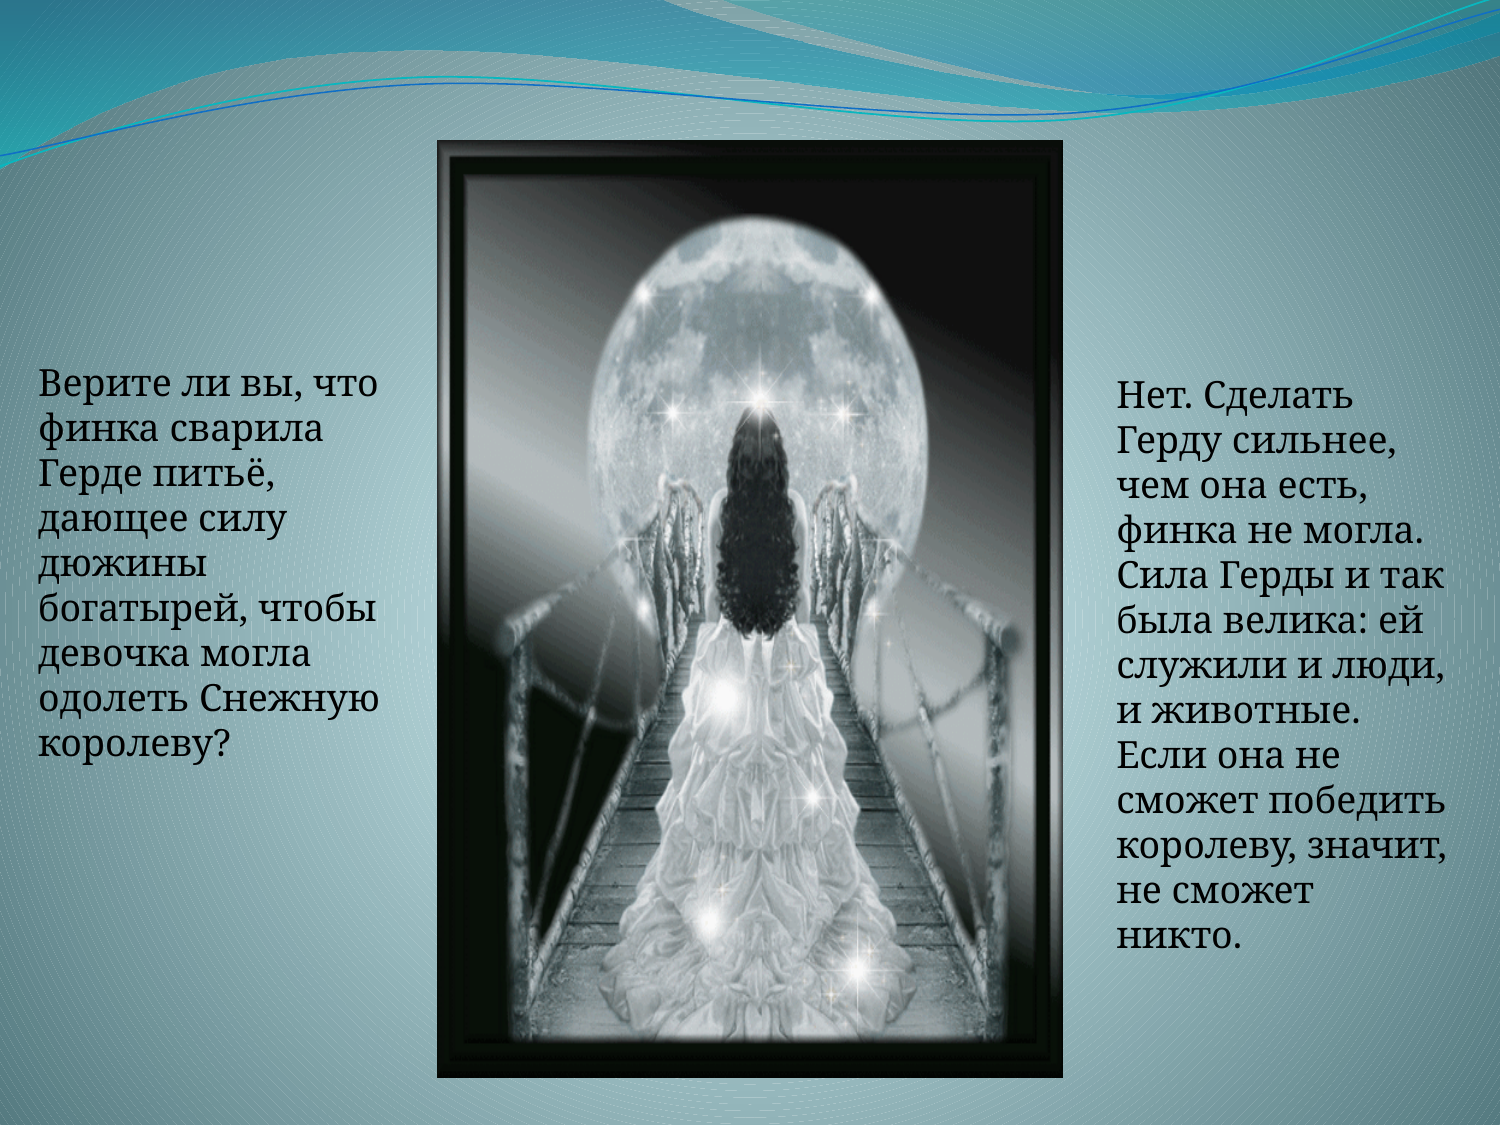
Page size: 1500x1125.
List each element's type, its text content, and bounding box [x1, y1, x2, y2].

text_box Верите ли вы, что финка сварила Герде питьё, дающее силу дюжины богатырей, чтобы девочка могла одолеть Снежную королеву? [23, 351, 411, 772]
text_box Нет. Сделать Герду сильнее, чем она есть, финка не могла. Сила Герды и так была велика: ей служили и люди, и животные. Если она не сможет победить королеву, значит, не сможет никто. [1101, 363, 1465, 963]
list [437, 140, 1063, 1079]
